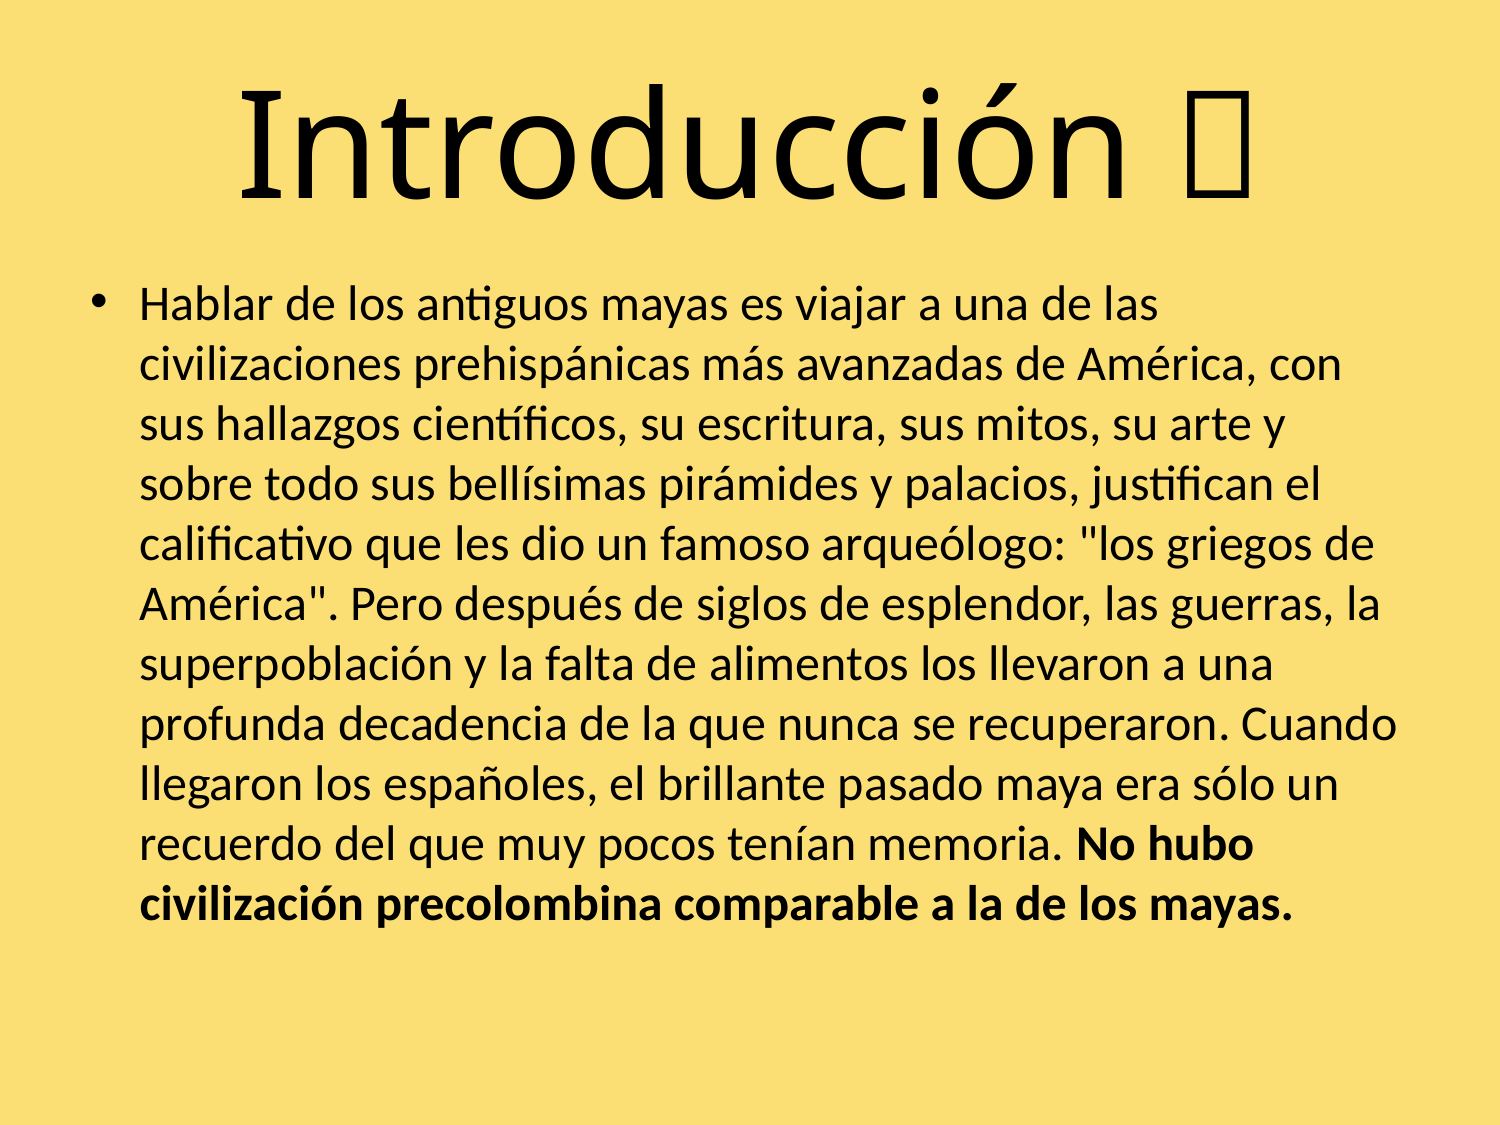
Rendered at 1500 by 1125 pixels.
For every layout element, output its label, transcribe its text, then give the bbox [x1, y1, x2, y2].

list Hablar de los antiguos mayas es viajar a una de las civilizaciones prehispánicas más avanzadas de América, con sus hallazgos científicos, su escritura, sus mitos, su arte y sobre todo sus bellísimas pirámides y palacios, justifican el calificativo que les dio un famoso arqueólogo: "los griegos de América". Pero después de siglos de esplendor, las guerras, la superpoblación y la falta de alimentos los llevaron a una profunda decadencia de la que nunca se recuperaron. Cuando llegaron los españoles, el brillante pasado maya era sólo un recuerdo del que muy pocos tenían memoria. No hubo civilización precolombina comparable a la de los mayas. [75, 262, 1425, 1005]
title Introducción  [75, 45, 1425, 233]
